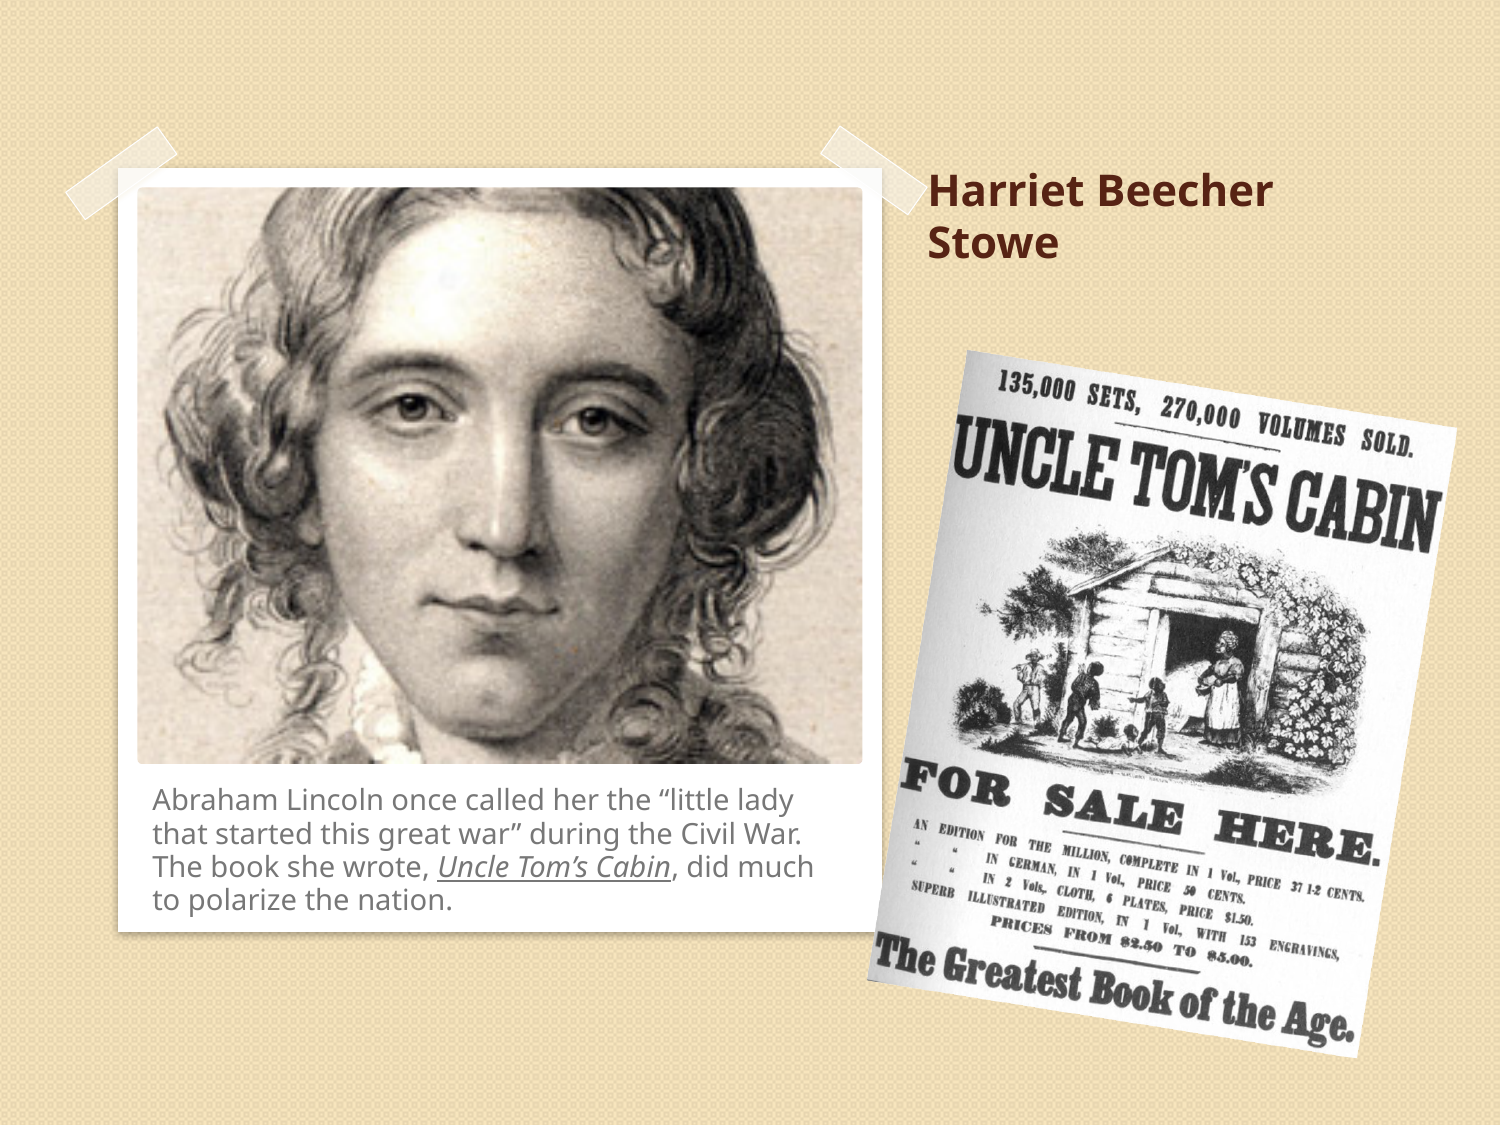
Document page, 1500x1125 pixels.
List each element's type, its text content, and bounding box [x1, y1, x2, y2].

picture [137, 187, 863, 765]
list Abraham Lincoln once called her the “little lady that started this great war” during the Civil War. The book she wrote, Uncle Tom’s Cabin, did much to polarize the nation. [137, 787, 863, 913]
title Harriet Beecher Stowe [912, 174, 1416, 275]
picture [867, 350, 1457, 1058]
